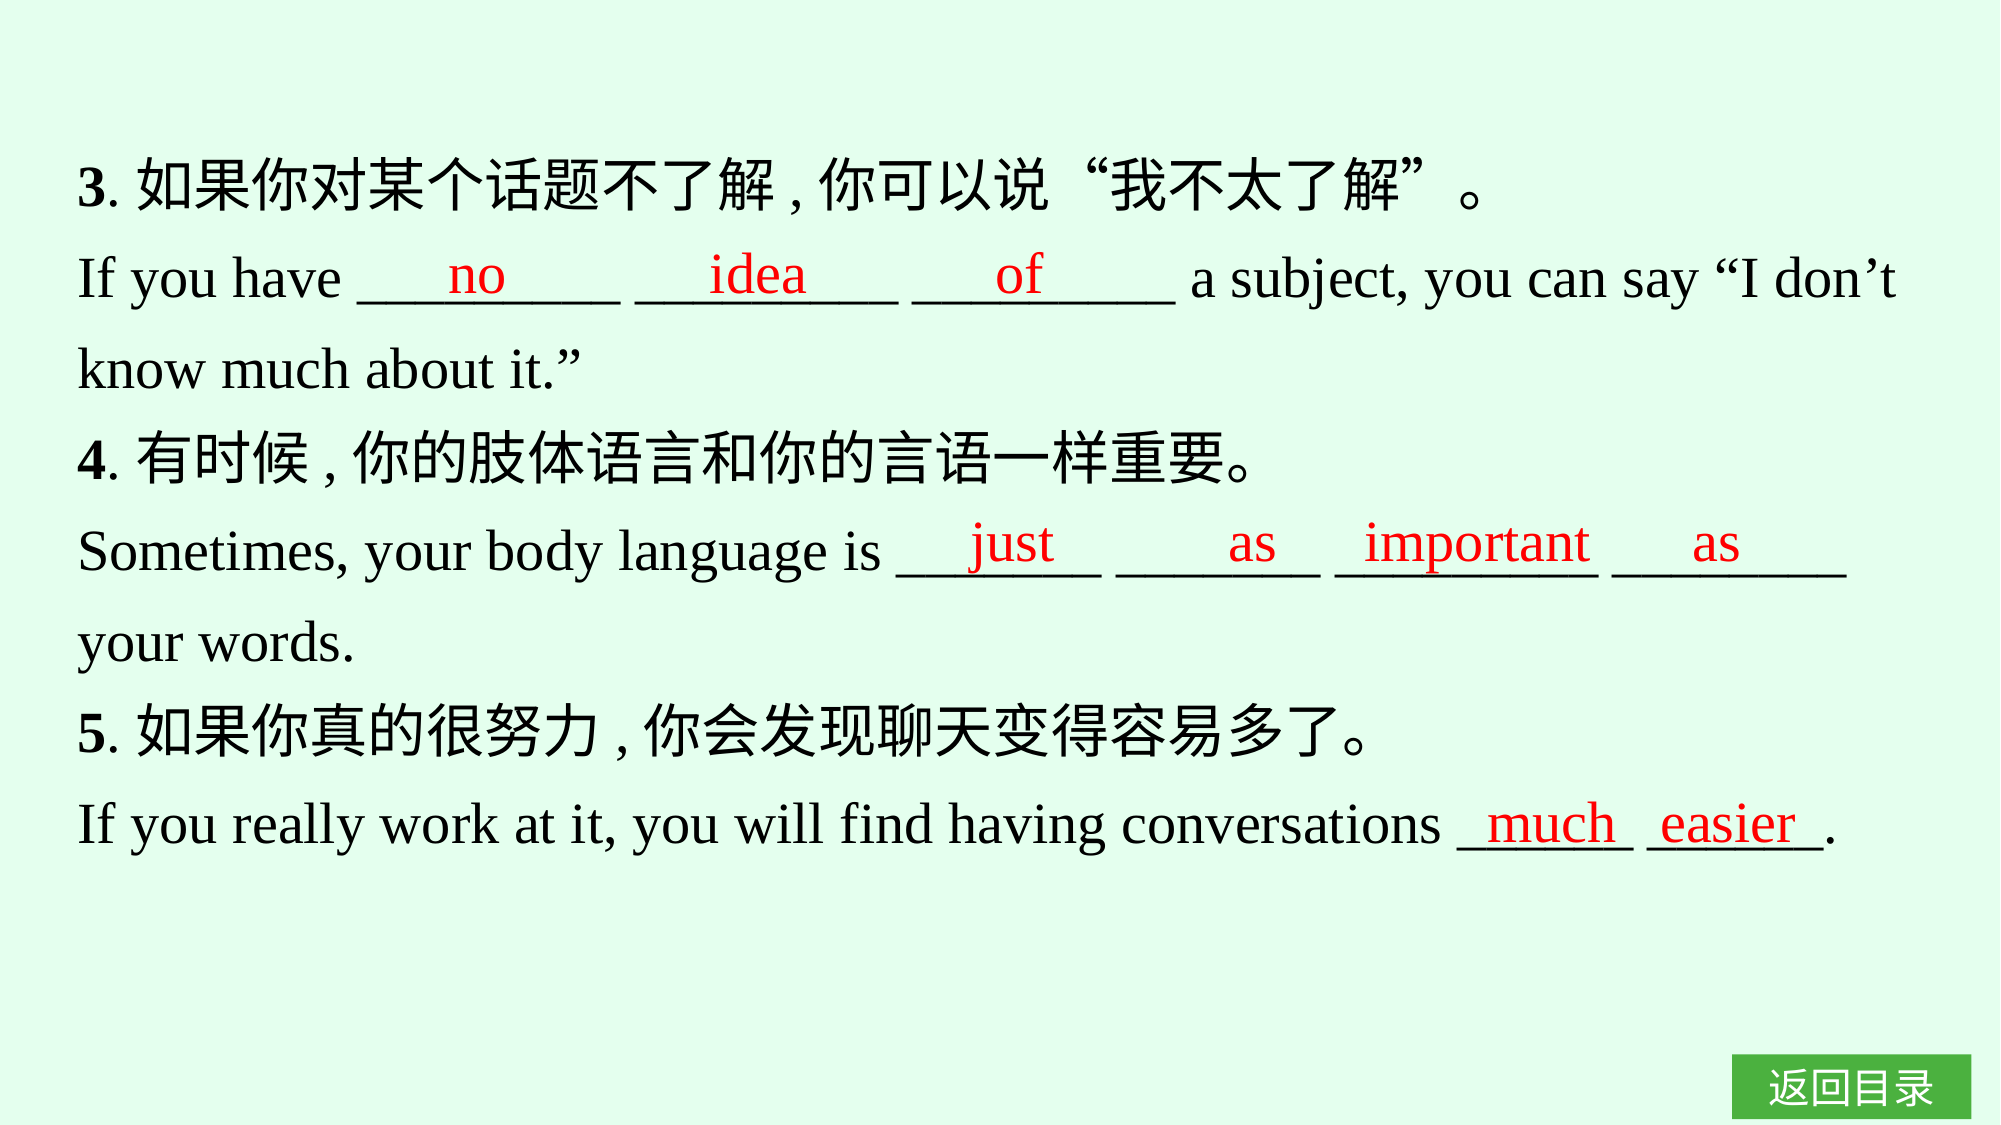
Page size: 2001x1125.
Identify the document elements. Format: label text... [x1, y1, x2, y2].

text_box just as important as [955, 481, 1757, 581]
text_box no idea of [433, 213, 1132, 313]
text_box 3.如果你对某个话题不了解,你可以说“我不太了解”。 If you have _________ _________ _________ a subject, you can say “I don’t know much about it.” 4.有时候,你的肢体语言和你的言语一样重要。 Sometimes, your body language is _______ _______ _________ ________ your words. 5.如果你真的很努力,你会发现聊天变得容易多了。 If you really work at it, you will find having conversations ______ ______. [62, 120, 1938, 863]
text_box much easier [1472, 762, 1812, 862]
